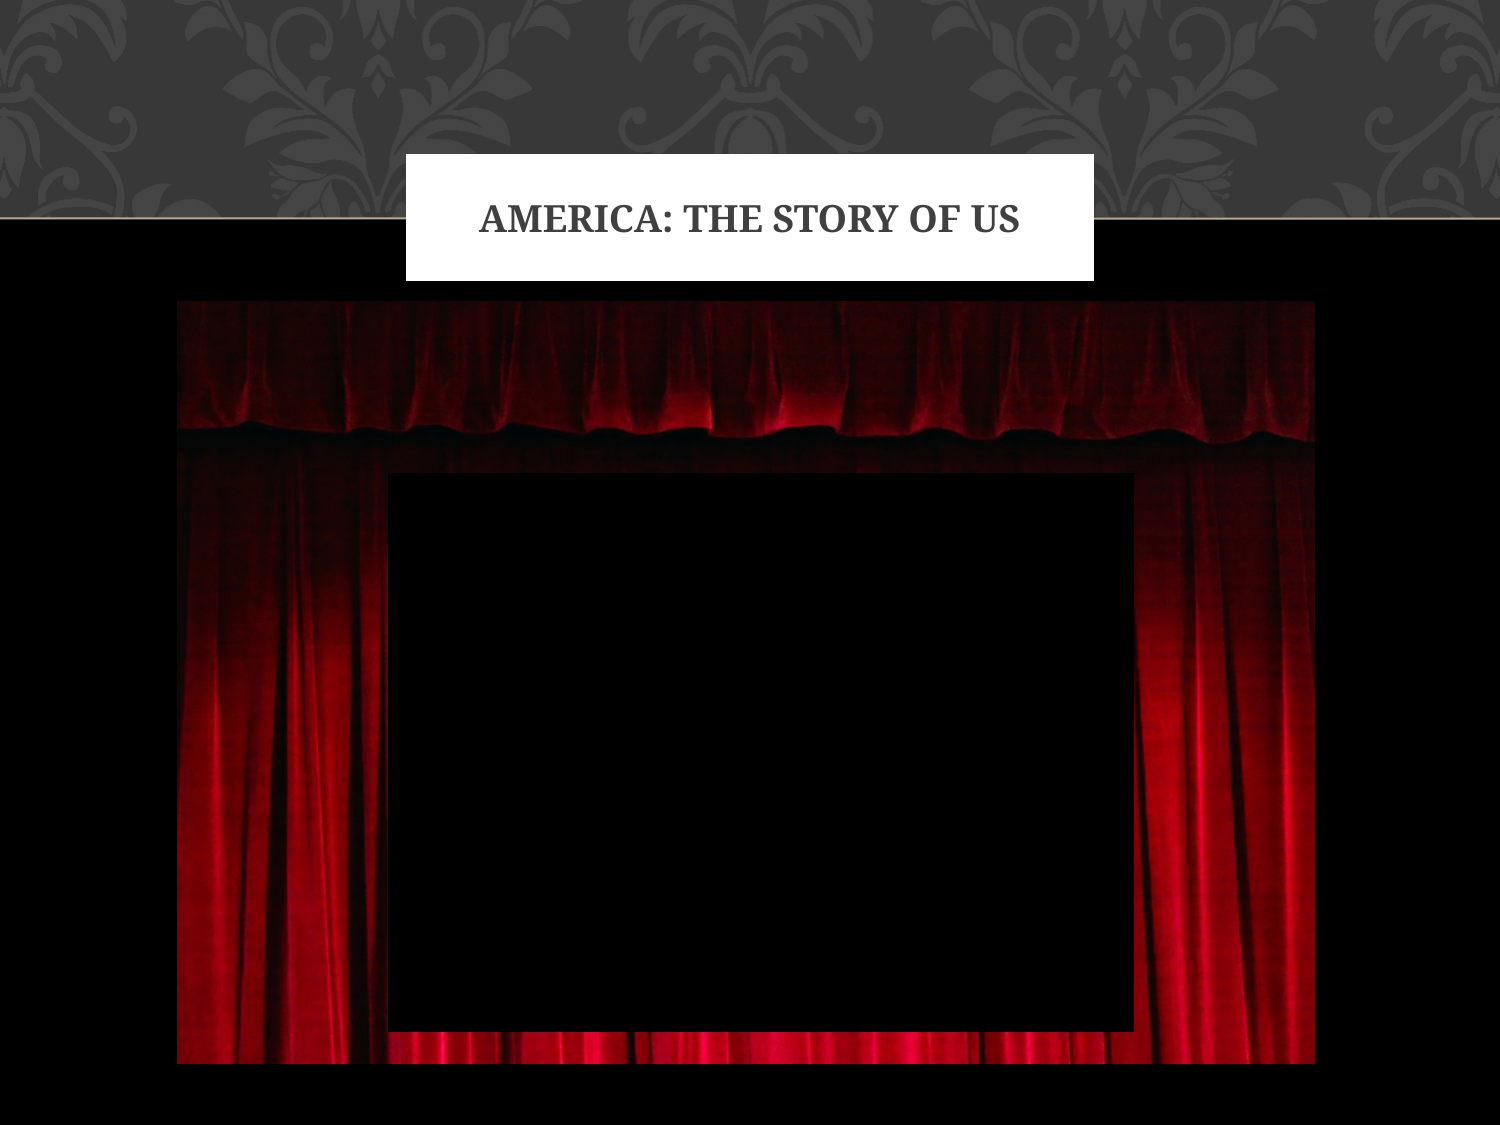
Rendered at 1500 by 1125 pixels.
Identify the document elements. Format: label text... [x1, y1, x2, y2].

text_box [387, 472, 1135, 1034]
title America: The Story of US [406, 154, 1094, 281]
picture [176, 300, 1315, 1064]
